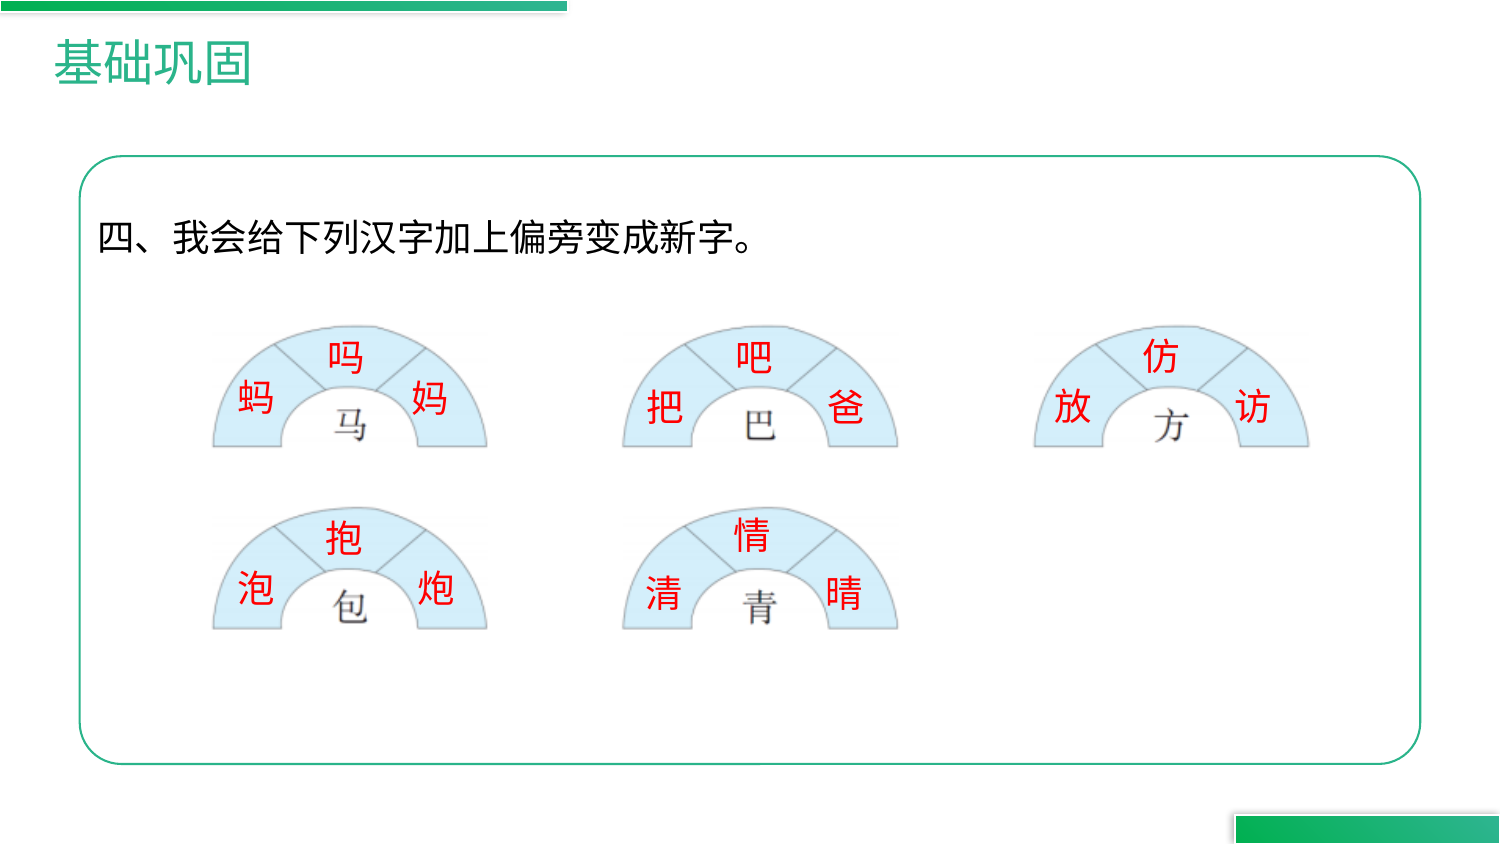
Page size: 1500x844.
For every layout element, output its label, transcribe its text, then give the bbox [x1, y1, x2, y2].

picture [207, 320, 1312, 633]
text_box 四、我会给下列汉字加上偏旁变成新字。 [85, 185, 1092, 584]
list 基础巩固 [41, 32, 382, 94]
